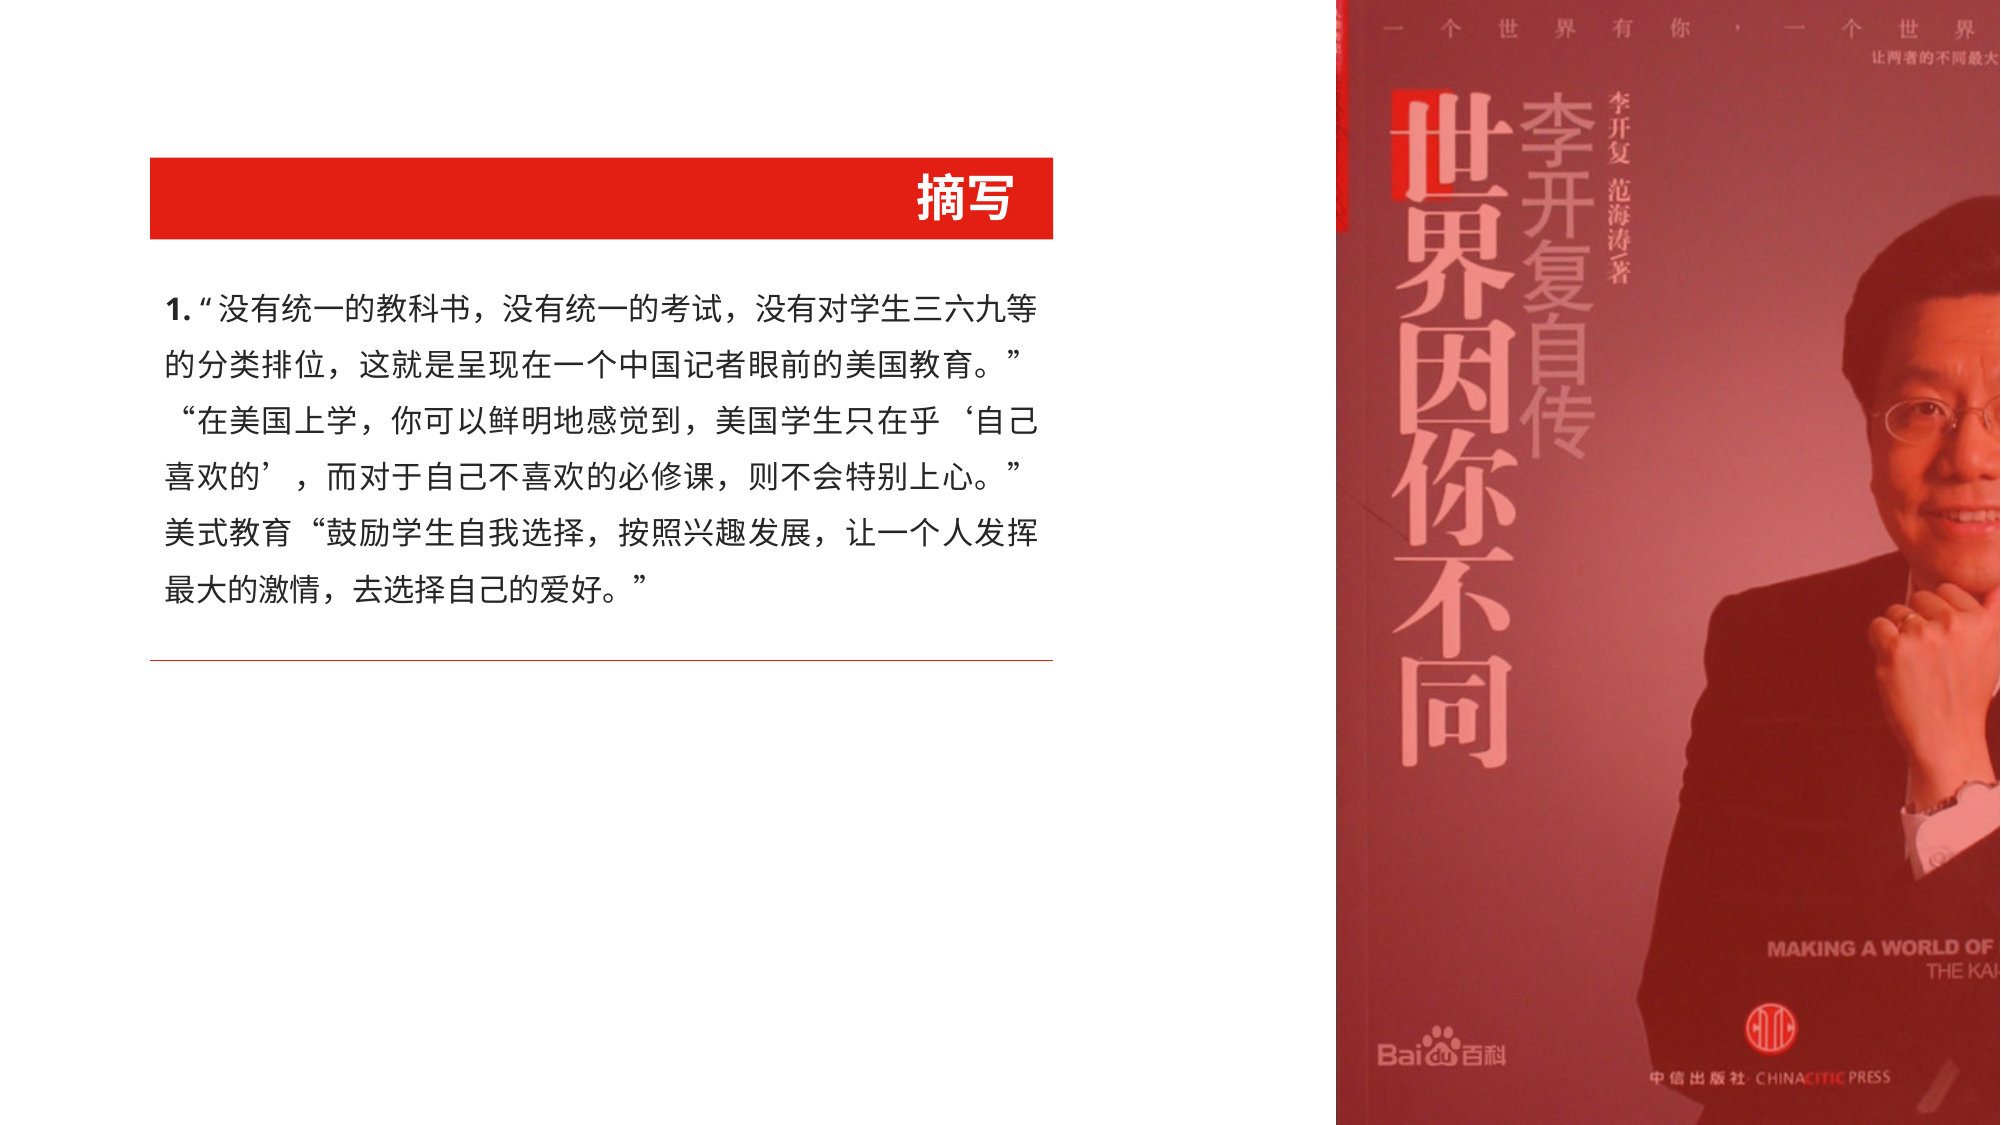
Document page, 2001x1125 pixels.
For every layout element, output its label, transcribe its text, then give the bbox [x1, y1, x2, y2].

picture [1336, 0, 2000, 1125]
text_box 1. “没有统一的教科书，没有统一的考试，没有对学生三六九等的分类排位，这就是呈现在一个中国记者眼前的美国教育。”“在美国上学，你可以鲜明地感觉到，美国学生只在乎‘自己喜欢的’，而对于自己不喜欢的必修课，则不会特别上心。”美式教育“鼓励学生自我选择，按照兴趣发展，让一个人发挥最大的激情，去选择自己的爱好。” [150, 262, 1054, 615]
text_box 摘写 [901, 159, 1032, 234]
text_box [149, 157, 1054, 240]
